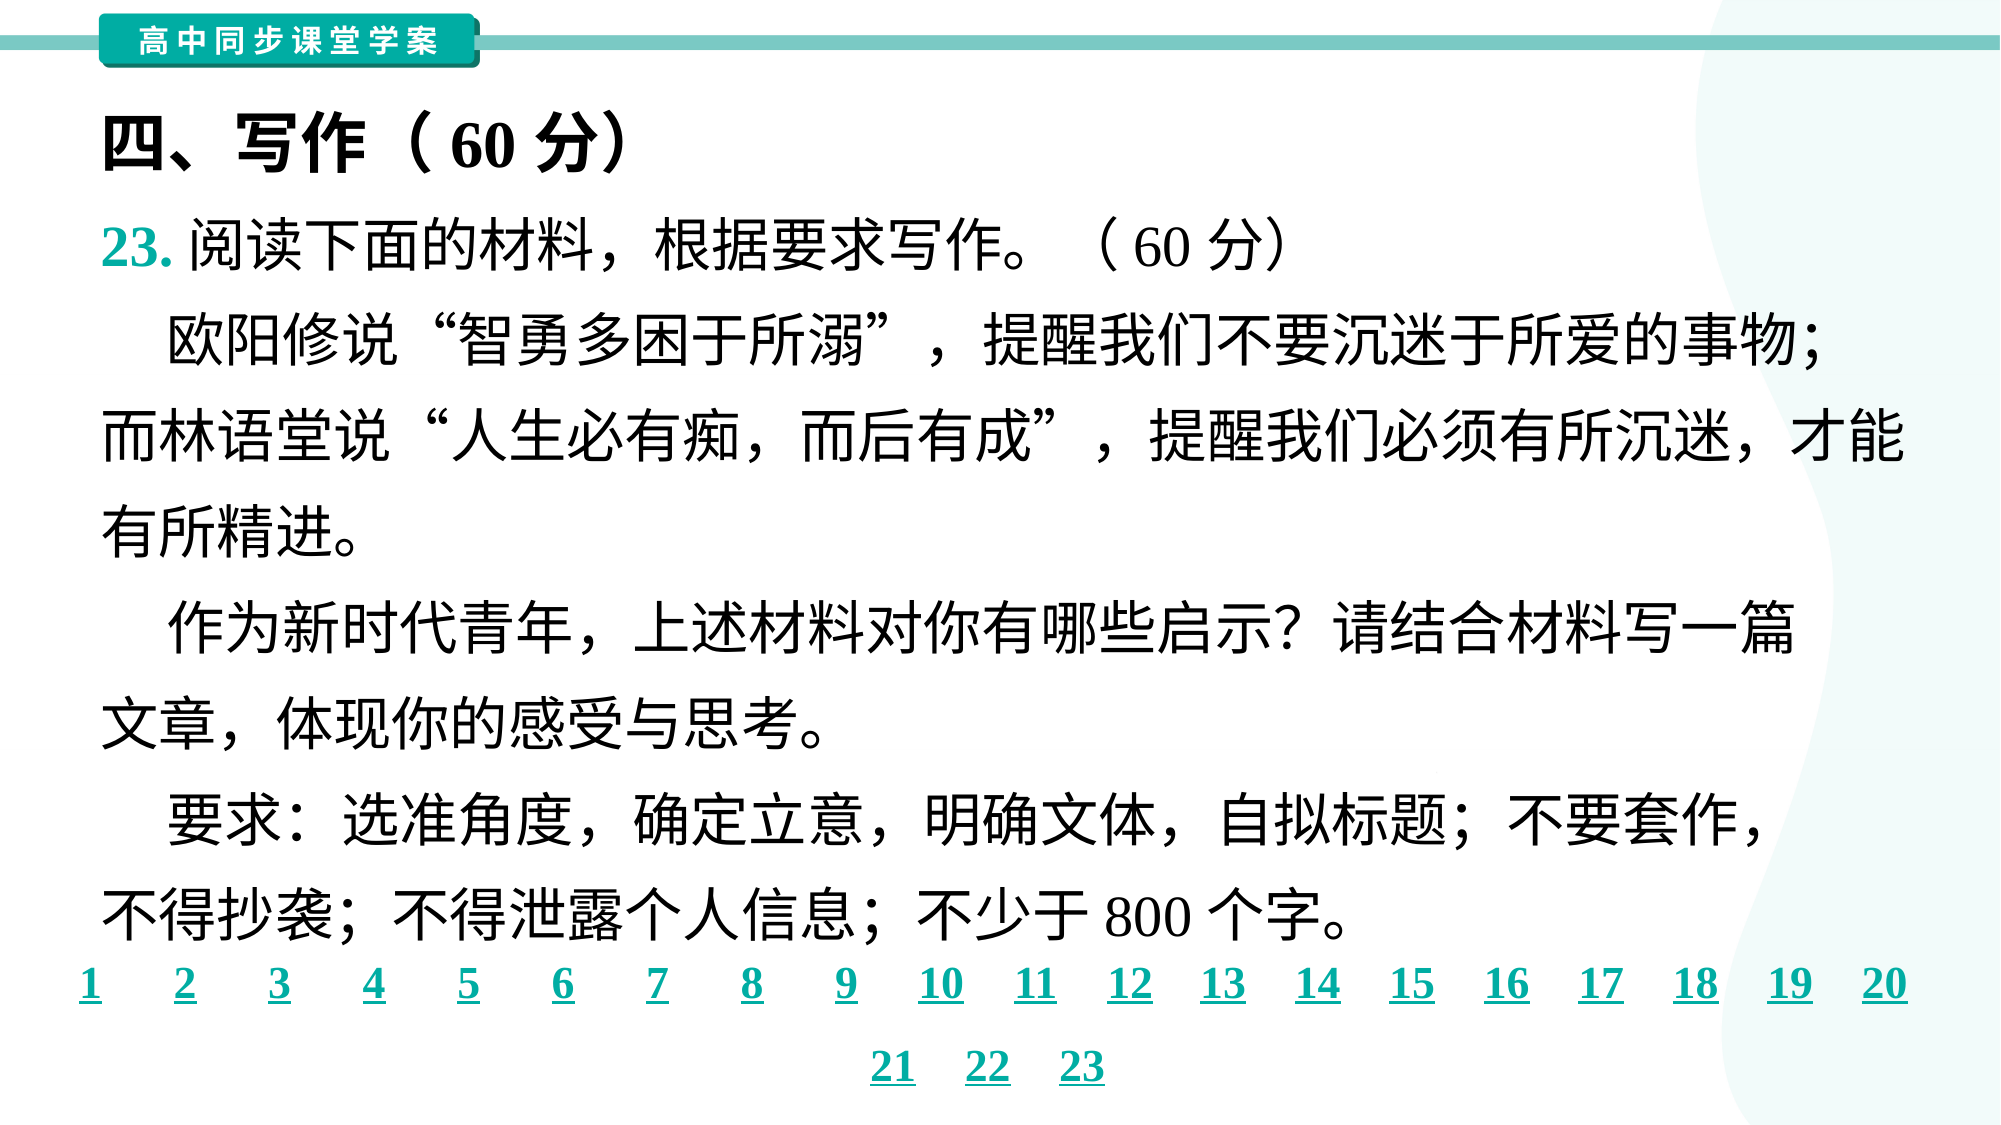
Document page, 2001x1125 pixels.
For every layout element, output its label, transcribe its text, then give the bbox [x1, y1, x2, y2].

text_box 四、写作（60分） [100, 76, 1899, 181]
text_box 23.阅读下面的材料，根据要求写作。（60分） 欧阳修说“智勇多困于所溺”，提醒我们不要沉迷于所爱的事物； 而林语堂说“人生必有痴，而后有成”，提醒我们必须有所沉迷，才能 有所精进。 作为新时代青年，上述材料对你有哪些启示？请结合材料写一篇 文章，体现你的感受与思考。 要求：选准角度，确定立意，明确文体，自拟标题；不要套作， 不得抄袭；不得泄露个人信息；不少于800个字。 [100, 181, 1899, 949]
picture [0, 0, 2000, 1125]
